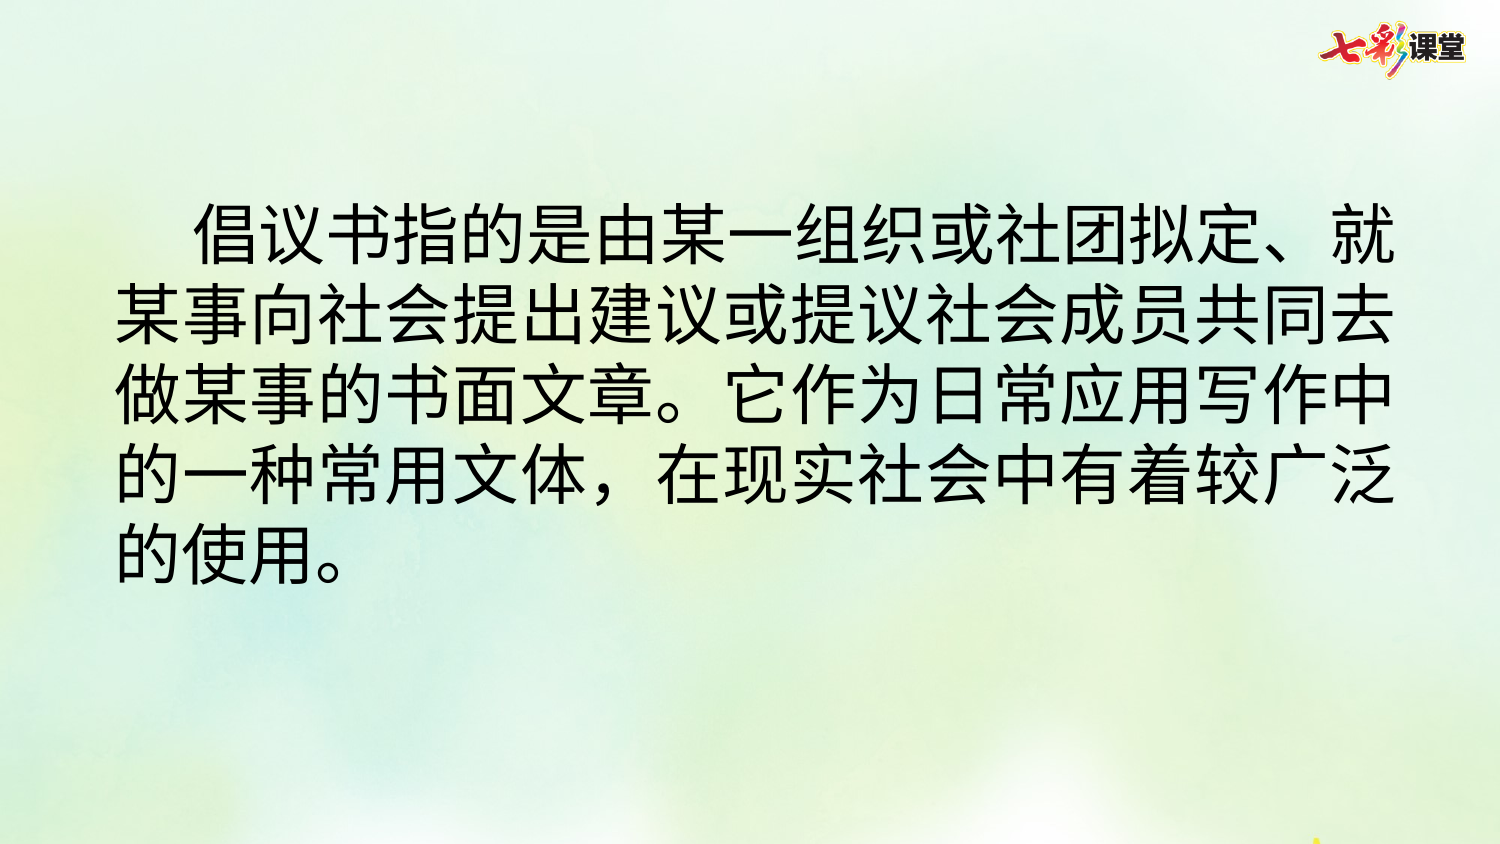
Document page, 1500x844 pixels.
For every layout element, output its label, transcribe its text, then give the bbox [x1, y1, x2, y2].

picture [0, 0, 1500, 844]
text_box 倡议书指的是由某一组织或社团拟定、就某事向社会提出建议或提议社会成员共同去做某事的书面文章。它作为日常应用写作中的一种常用文体，在现实社会中有着较广泛的使用。 [100, 185, 1412, 601]
